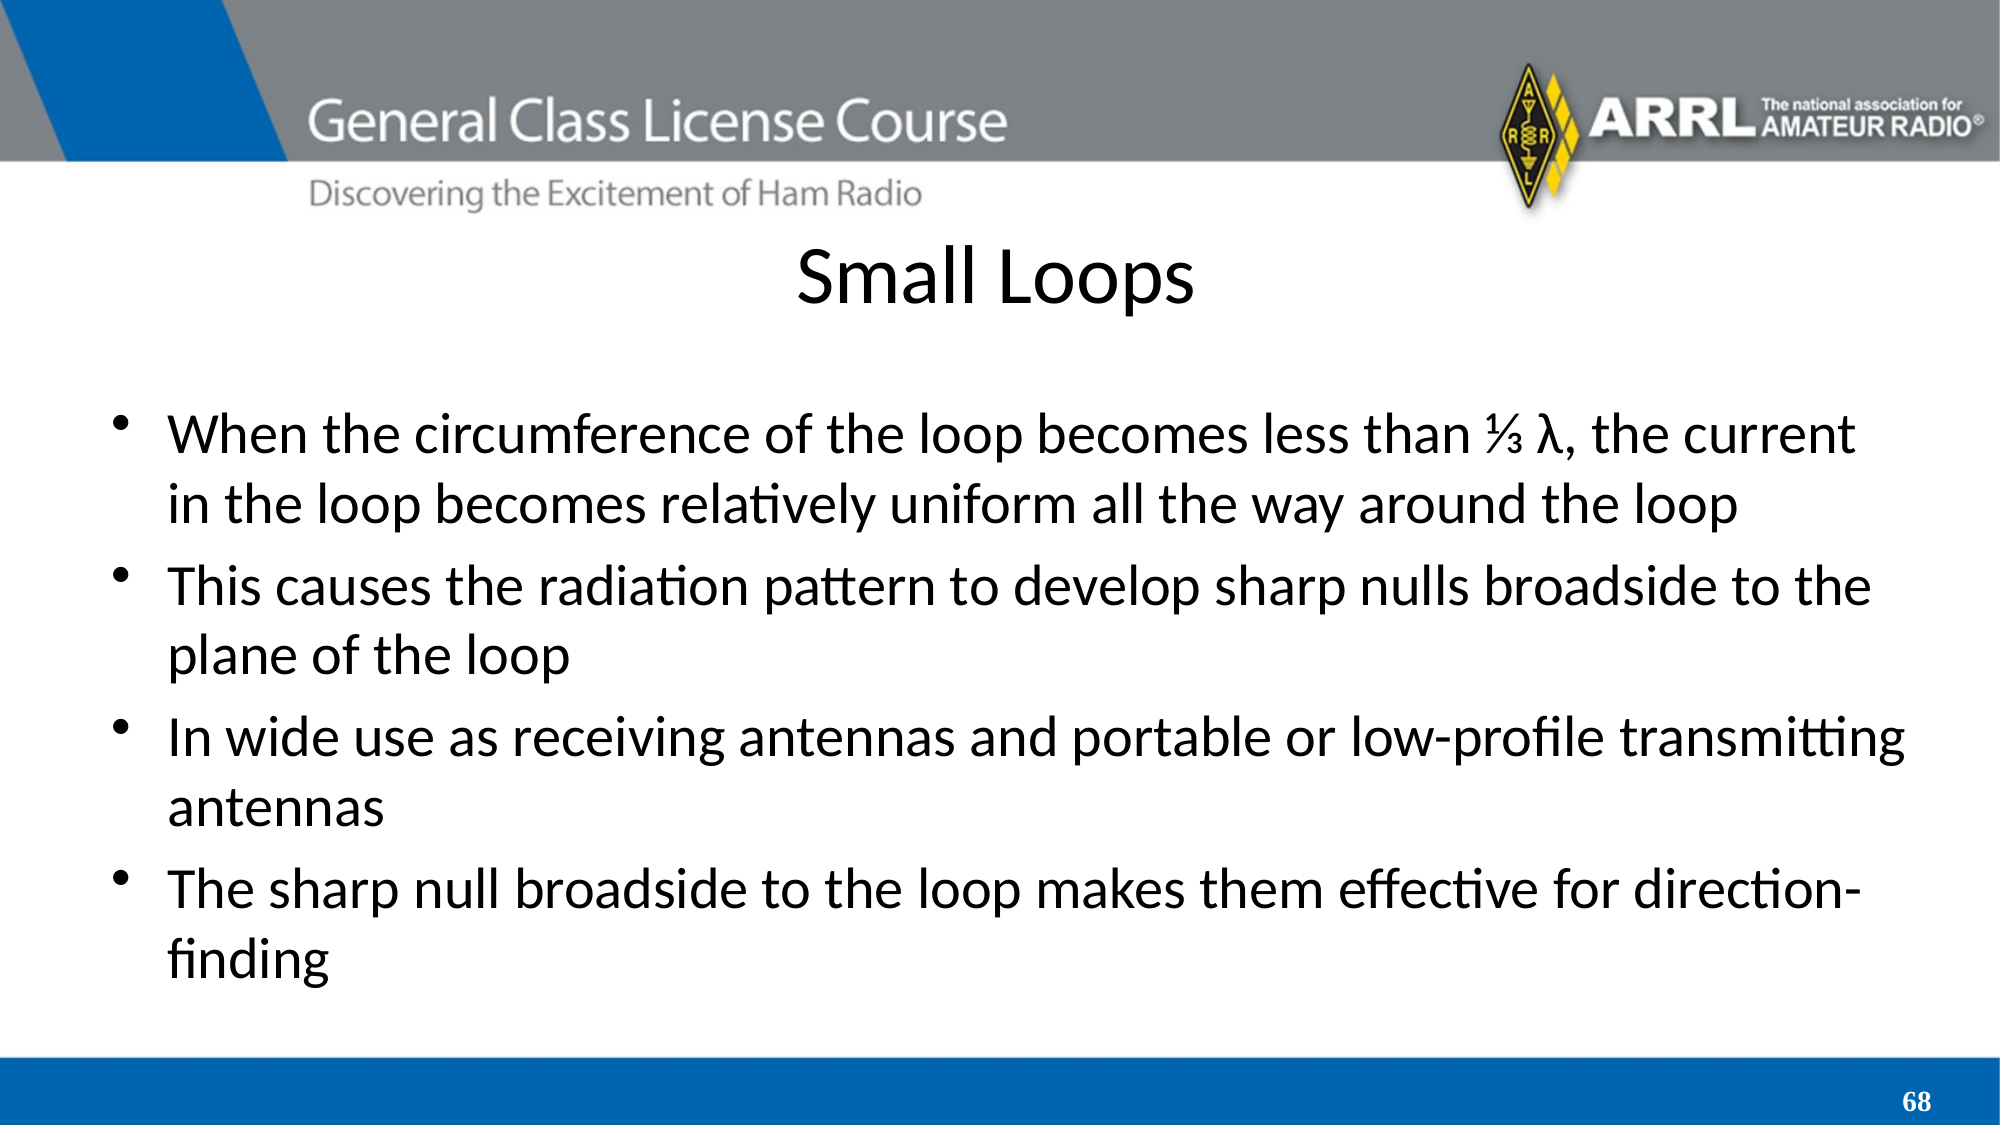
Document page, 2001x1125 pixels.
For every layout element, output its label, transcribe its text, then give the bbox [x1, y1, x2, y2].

list When the circumference of the loop becomes less than 1⁄3 λ, the current in the loop becomes relatively uniform all the way around the loop This causes the radiation pattern to develop sharp nulls broadside to the plane of the loop In wide use as receiving antennas and portable or low-profile transmitting antennas The sharp null broadside to the loop makes them effective for direction-finding [96, 387, 1925, 1075]
picture [0, 0, 2001, 1125]
title Small Loops [96, 212, 1897, 356]
